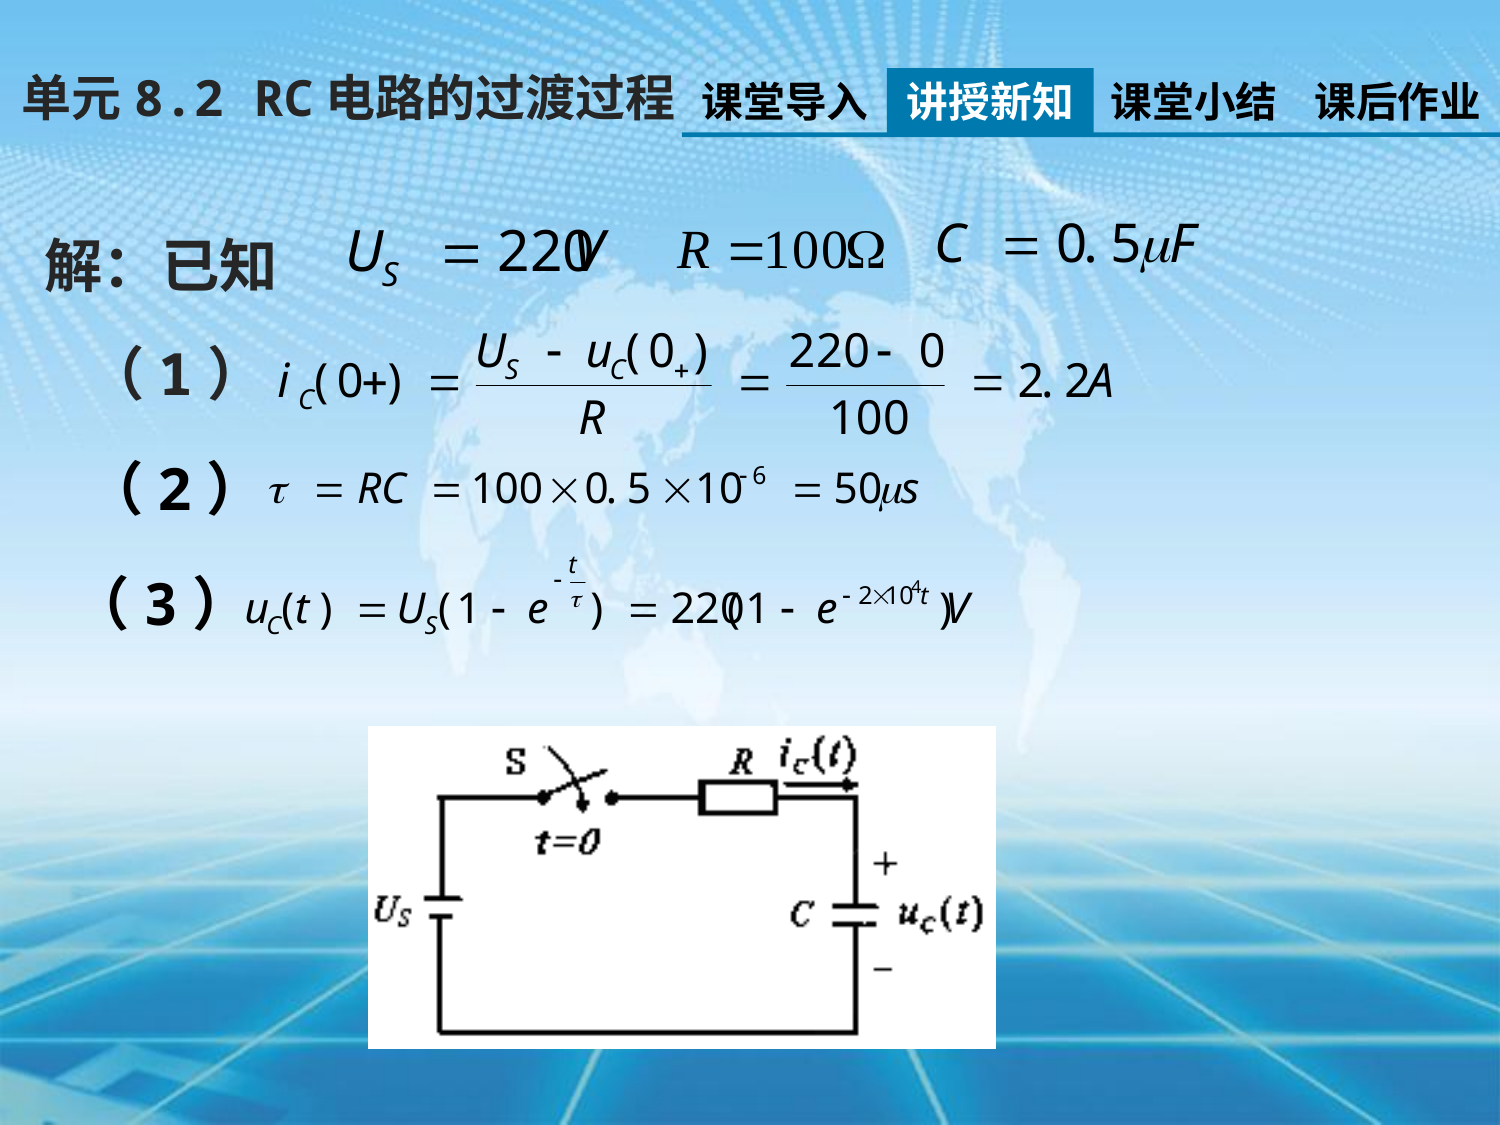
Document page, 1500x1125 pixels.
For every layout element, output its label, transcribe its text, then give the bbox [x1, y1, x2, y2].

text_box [274, 318, 1121, 445]
text_box （1） [71, 329, 274, 414]
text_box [6, 59, 1500, 135]
text_box （2） [70, 444, 280, 530]
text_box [368, 726, 996, 1049]
picture [0, 0, 1500, 1125]
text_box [264, 453, 932, 521]
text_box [241, 542, 986, 642]
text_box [930, 213, 1217, 286]
text_box （3） [56, 559, 266, 645]
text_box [342, 209, 623, 296]
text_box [667, 217, 898, 283]
text_box 解：已知 [29, 221, 293, 307]
